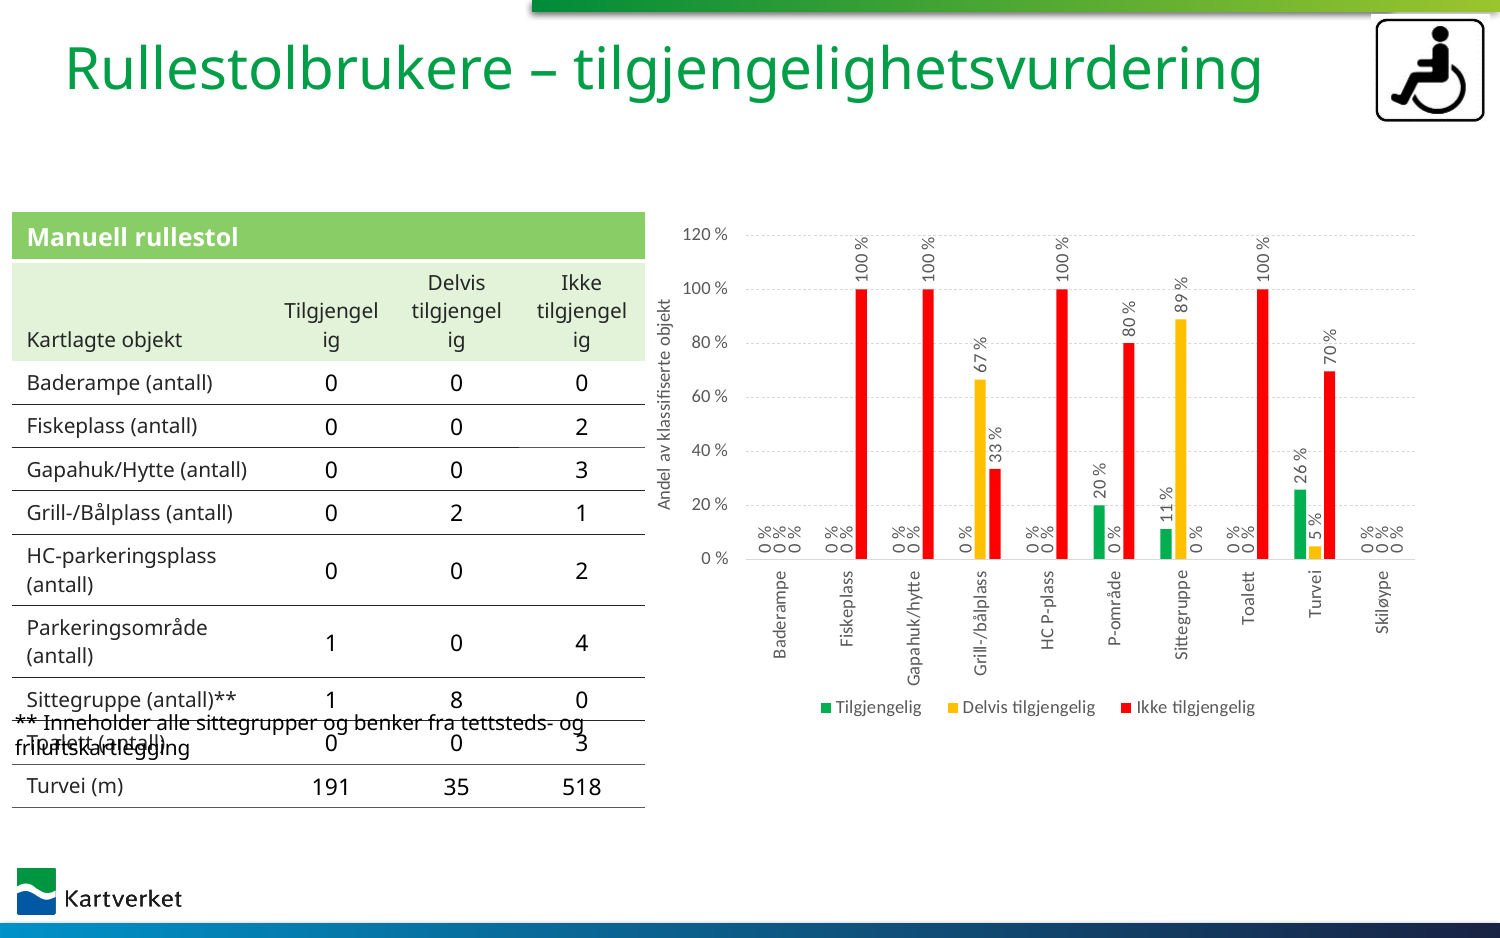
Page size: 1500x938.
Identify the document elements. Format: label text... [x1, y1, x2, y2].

table_cell 0 [394, 361, 519, 404]
text_box ** Inneholder alle sittegrupper og benker fra tettsteds- og friluftskartlegging [0, 702, 745, 768]
table_cell 0 [269, 535, 394, 605]
table_cell 1 [519, 491, 638, 534]
table_cell 35 [394, 768, 519, 807]
table_cell 2 [519, 405, 638, 447]
table_cell 3 [519, 448, 638, 490]
table_cell Tilgjengelig [269, 263, 394, 361]
table_cell 0 [394, 606, 519, 677]
table_cell Sittegruppe (antall)** [12, 678, 269, 702]
table_cell HC-parkeringsplass (antall) [12, 535, 269, 605]
table_cell 0 [394, 405, 519, 447]
table_cell 518 [519, 768, 645, 807]
picture [643, 218, 1426, 728]
table_cell 2 [519, 535, 638, 605]
table_cell 1 [269, 606, 394, 677]
text_box Rullestolbrukere – tilgjengelighetsvurdering [49, 12, 1372, 109]
table_cell 4 [519, 606, 638, 677]
table_cell 0 [269, 361, 394, 404]
table_cell Baderampe (antall) [12, 361, 269, 404]
table_cell Turvei (m) [12, 768, 269, 807]
table_cell 191 [269, 768, 394, 807]
table_cell Ikke tilgjengelig [519, 263, 638, 361]
table_cell 8 [394, 678, 519, 702]
table_cell Delvis tilgjengelig [394, 263, 519, 361]
table_cell 0 [519, 361, 638, 404]
table_cell 0 [269, 448, 394, 490]
table_header Manuell rullestol [12, 212, 645, 259]
table_cell 0 [394, 535, 519, 605]
table_cell Gapahuk/Hytte (antall) [12, 448, 269, 490]
table_cell 0 [269, 405, 394, 447]
table_cell 0 [394, 448, 519, 490]
table_cell Kartlagte objekt [12, 263, 269, 361]
table_cell 0 [519, 678, 638, 702]
table_cell 0 [269, 491, 394, 534]
table_cell Grill-/Bålplass (antall) [12, 491, 269, 534]
picture [1371, 13, 1491, 127]
table_cell Fiskeplass (antall) [12, 405, 269, 447]
table_cell Parkeringsområde (antall) [12, 606, 269, 677]
table_cell 2 [394, 491, 519, 534]
table_cell 1 [269, 678, 394, 702]
